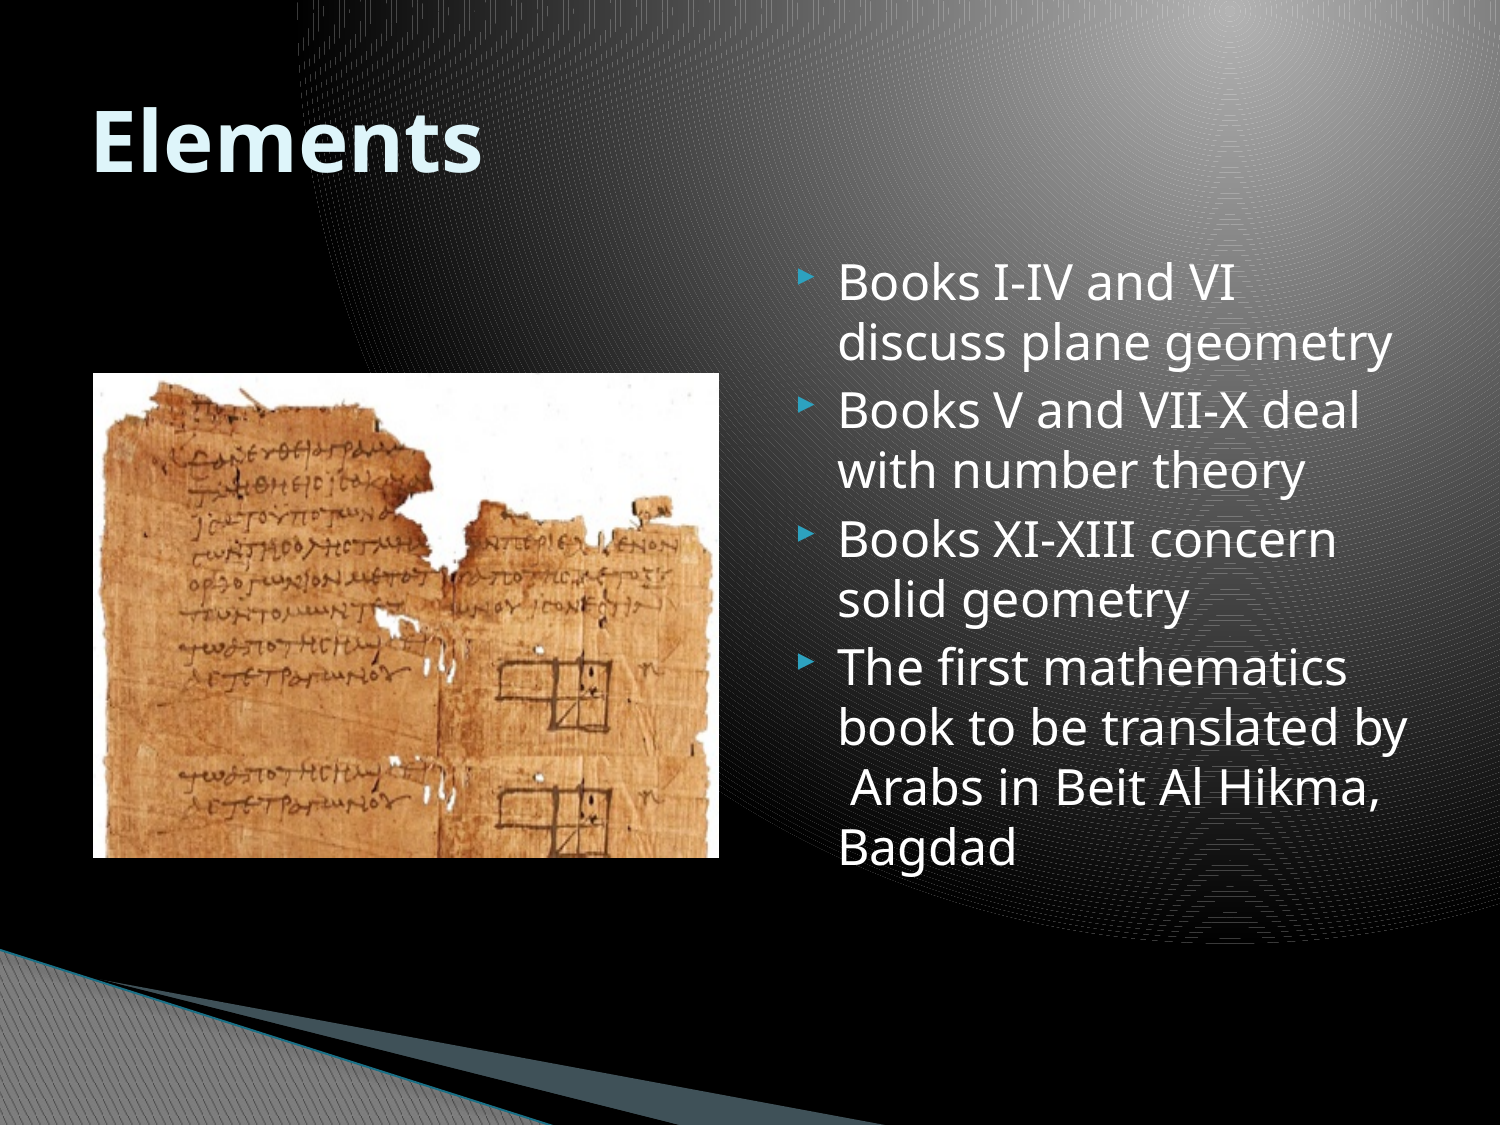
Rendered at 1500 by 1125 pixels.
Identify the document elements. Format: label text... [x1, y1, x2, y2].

list Books I-IV and VI discuss plane geometry Books V and VII-X deal with number theory Books XI-XIII concern solid geometry The first mathematics book to be translated by Arabs in Beit Al Hikma, Bagdad [762, 243, 1425, 986]
title Elements [75, 45, 1425, 233]
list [93, 373, 719, 859]
picture [0, 952, 543, 1125]
